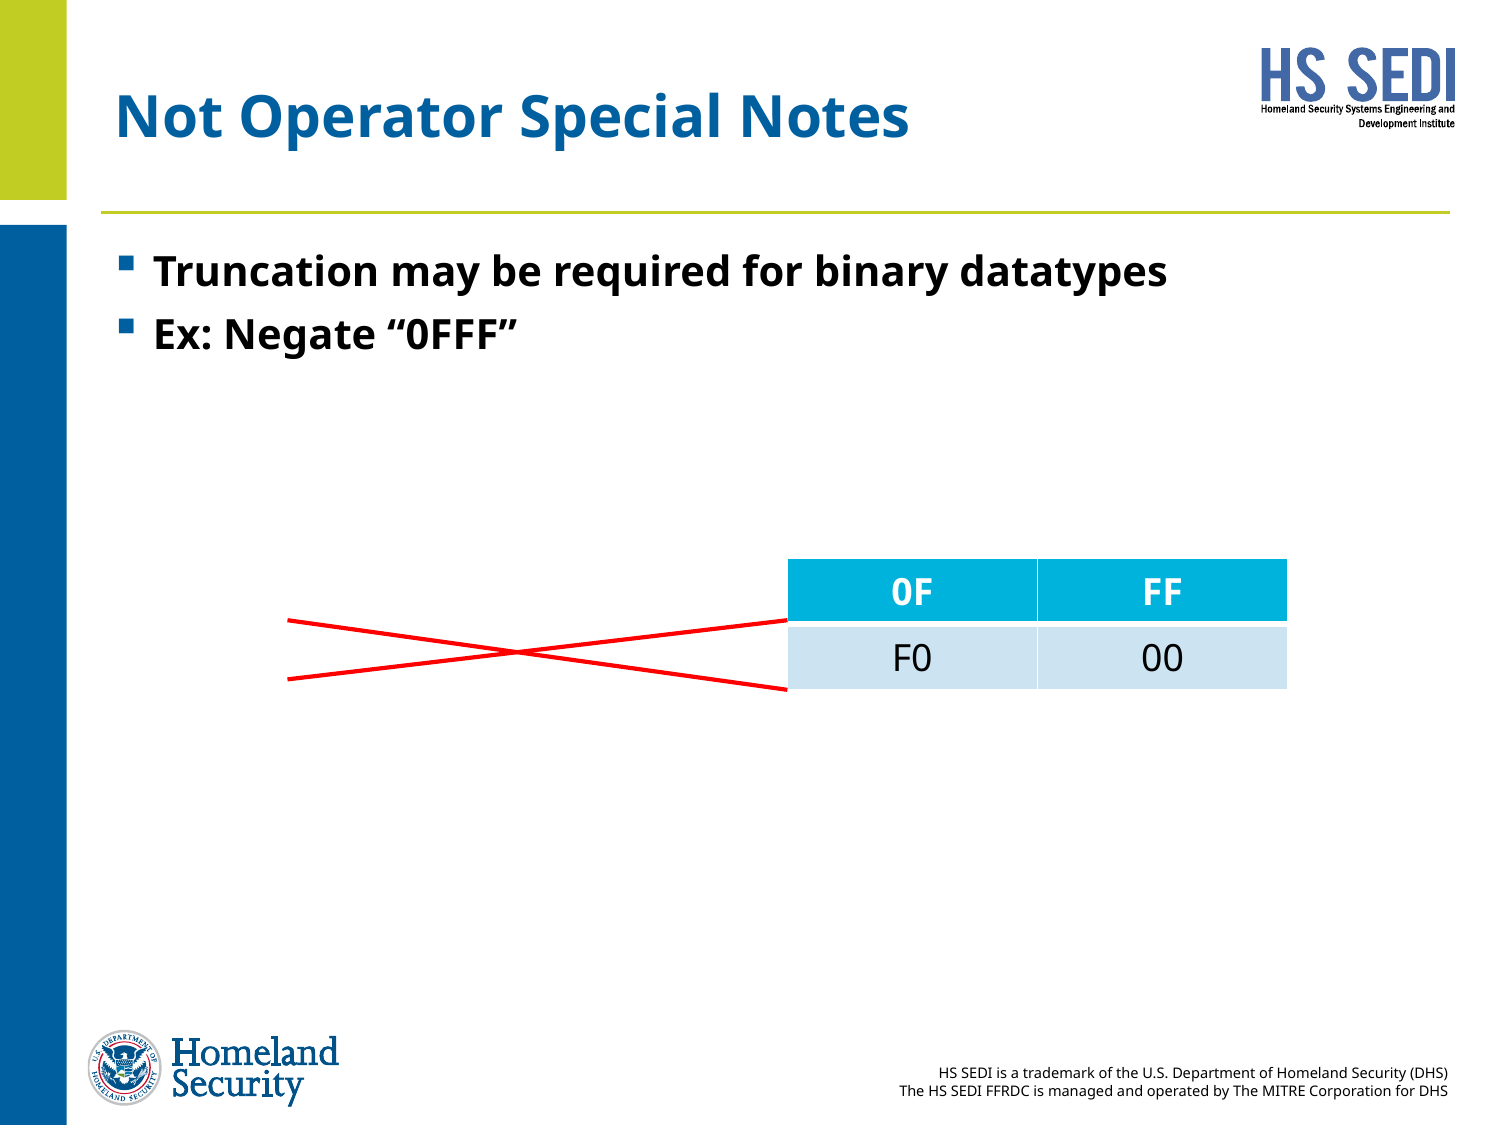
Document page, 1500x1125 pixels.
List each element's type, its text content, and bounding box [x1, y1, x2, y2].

table_cell 00 [1038, 627, 1287, 689]
text_box [223, 518, 790, 722]
table_header FF [1038, 559, 1287, 621]
table_header 0F [790, 559, 1037, 621]
title Not Operator Special Notes [99, 45, 1248, 188]
list Truncation may be required for binary datatypes Ex: Negate “0FFF” [99, 237, 1450, 1005]
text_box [287, 619, 788, 680]
table_cell F0 [790, 627, 1037, 689]
